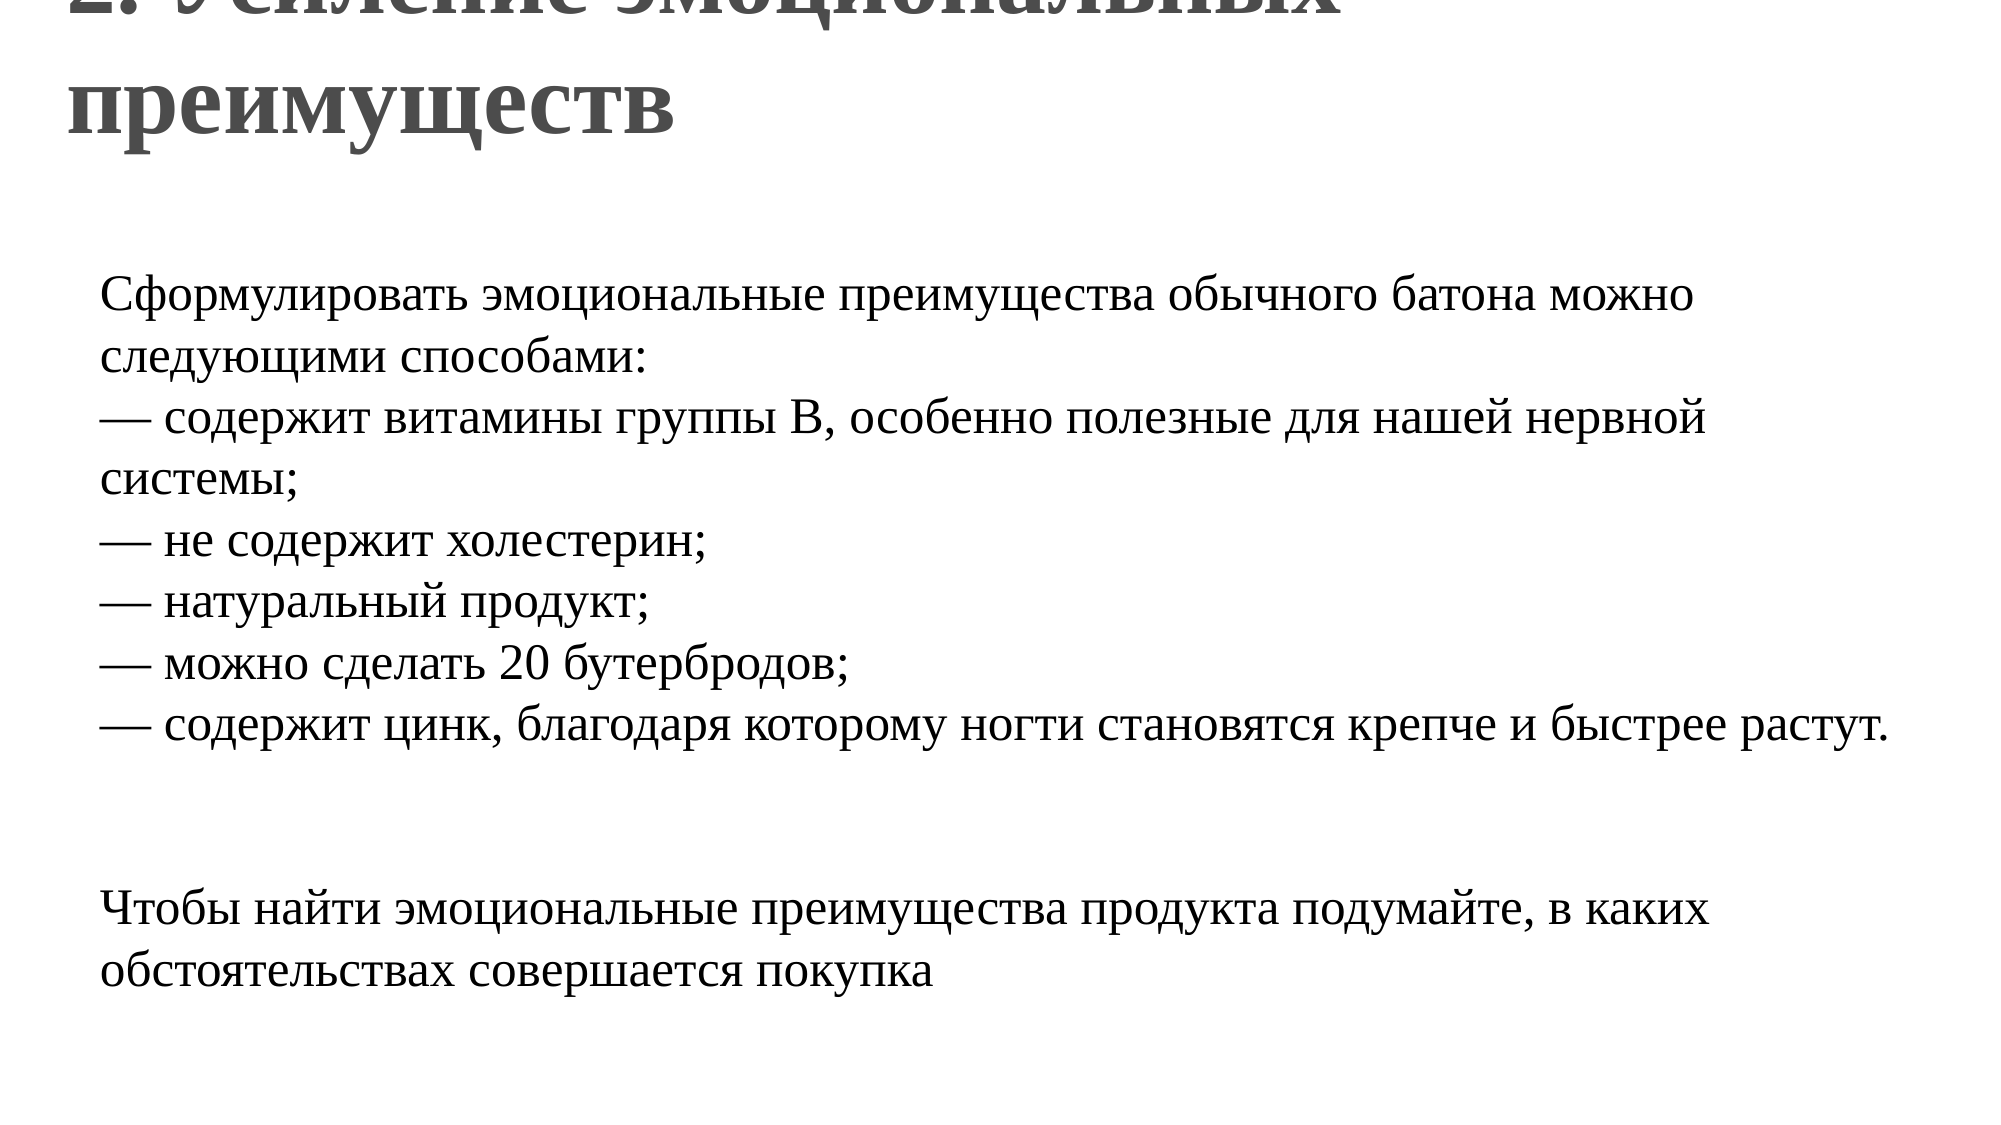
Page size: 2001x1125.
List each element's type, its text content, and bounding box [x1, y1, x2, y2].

list Сформулировать эмоциональные преимущества обычного батона можно следующими способами: — содержит витамины группы B, особенно полезные для нашей нервной системы; — не содержит холестерин; — натуральный продукт; — можно сделать 20 бутербродов; — содержит цинк, благодаря которому ногти становятся крепче и быстрее растут. Чтобы найти эмоциональные преимущества продукта подумайте, в каких обстоятельствах совершается покупка [99, 259, 1900, 1057]
title 2. Усиление эмоциональных преимуществ [65, 0, 1900, 188]
